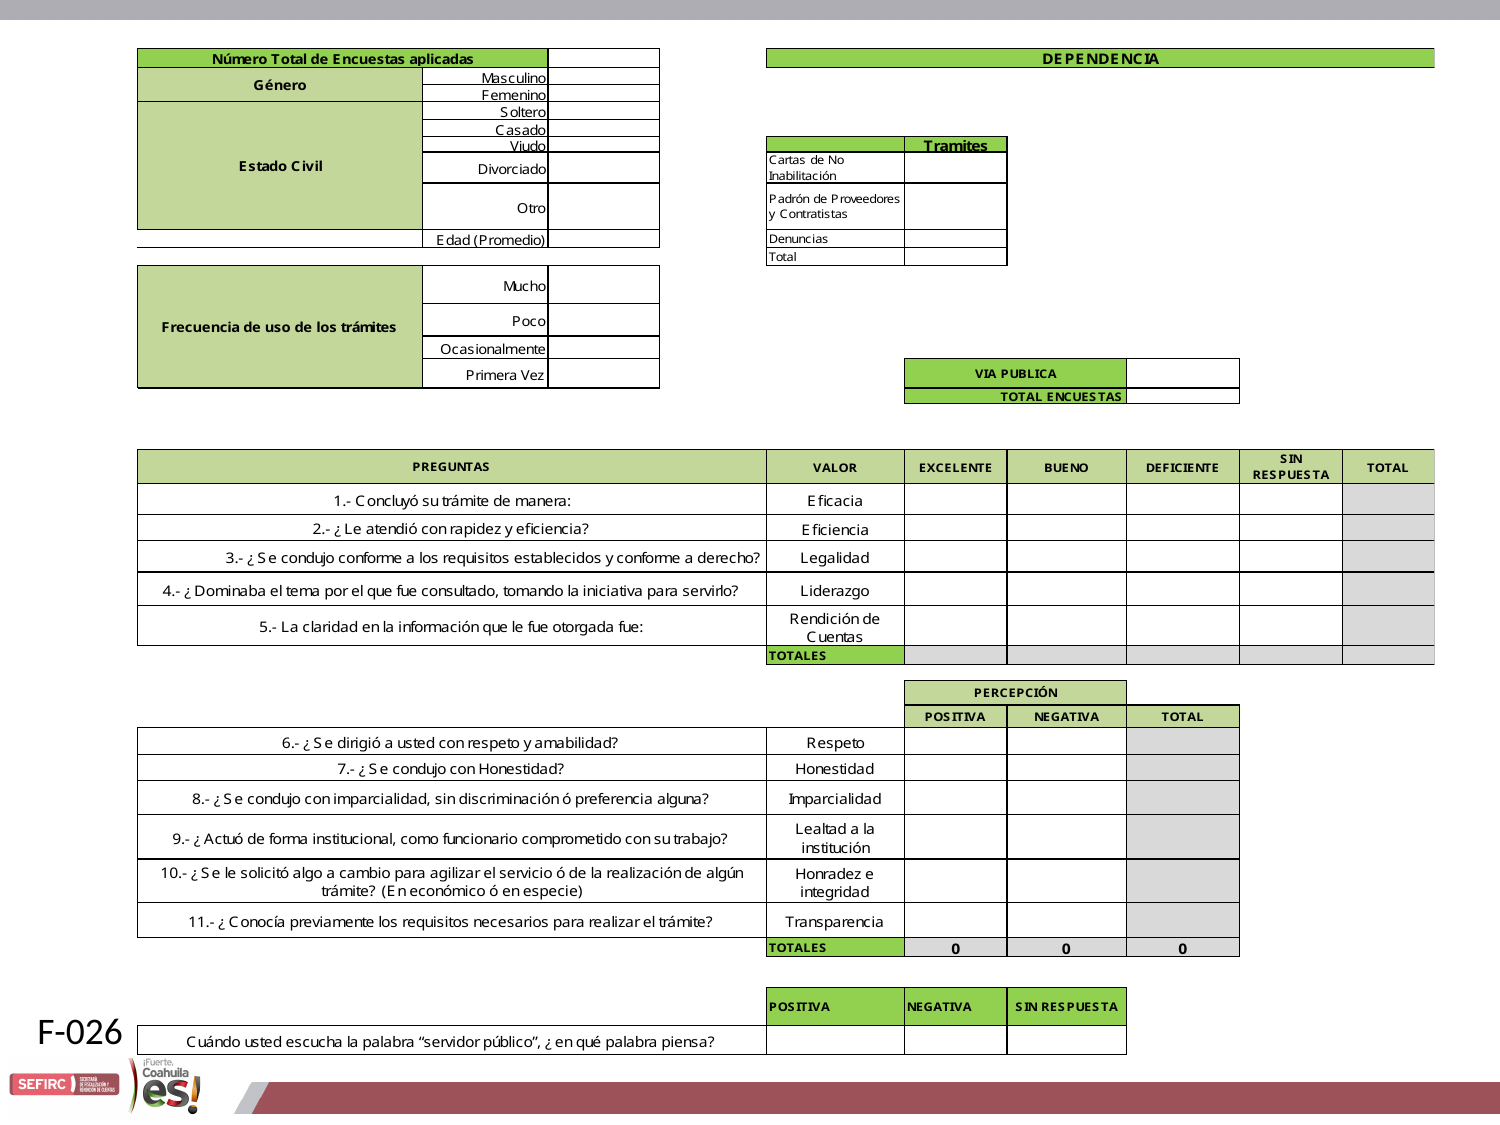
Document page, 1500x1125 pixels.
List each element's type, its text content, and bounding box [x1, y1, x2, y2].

picture [136, 47, 1436, 1056]
picture [229, 1082, 1500, 1114]
picture [6, 1058, 201, 1120]
picture [0, 0, 1500, 20]
text_box F-026 [22, 999, 138, 1060]
